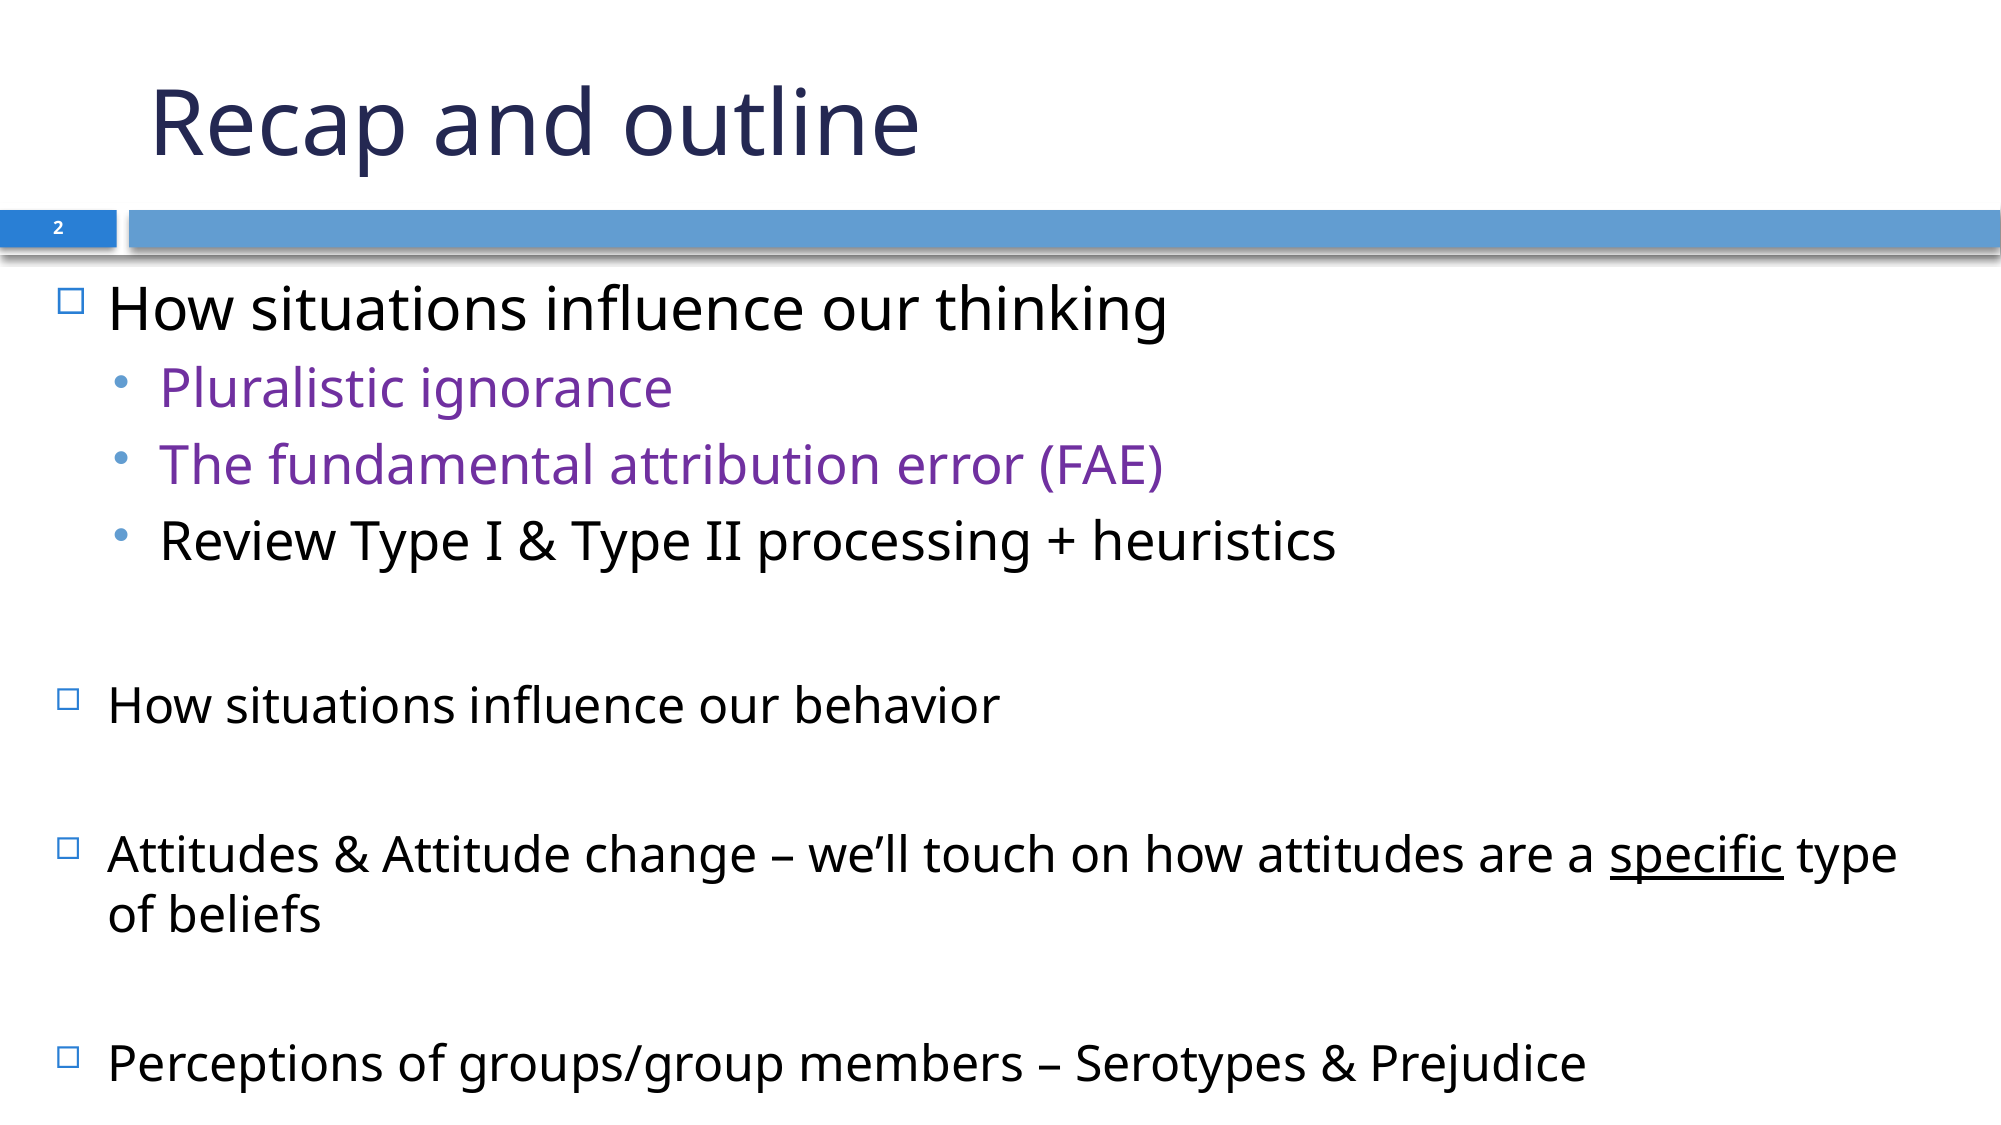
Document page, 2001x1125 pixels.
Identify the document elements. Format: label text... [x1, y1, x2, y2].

slide_number 2 [0, 208, 117, 249]
list How situations influence our thinking Pluralistic ignorance The fundamental attribution error (FAE) Review Type I & Type II processing + heuristics How situations influence our behavior Attitudes & Attitude change – we’ll touch on how attitudes are a specific type of beliefs Perceptions of groups/group members – Serotypes & Prejudice [40, 262, 1973, 1088]
title Recap and outline [133, 37, 1918, 200]
